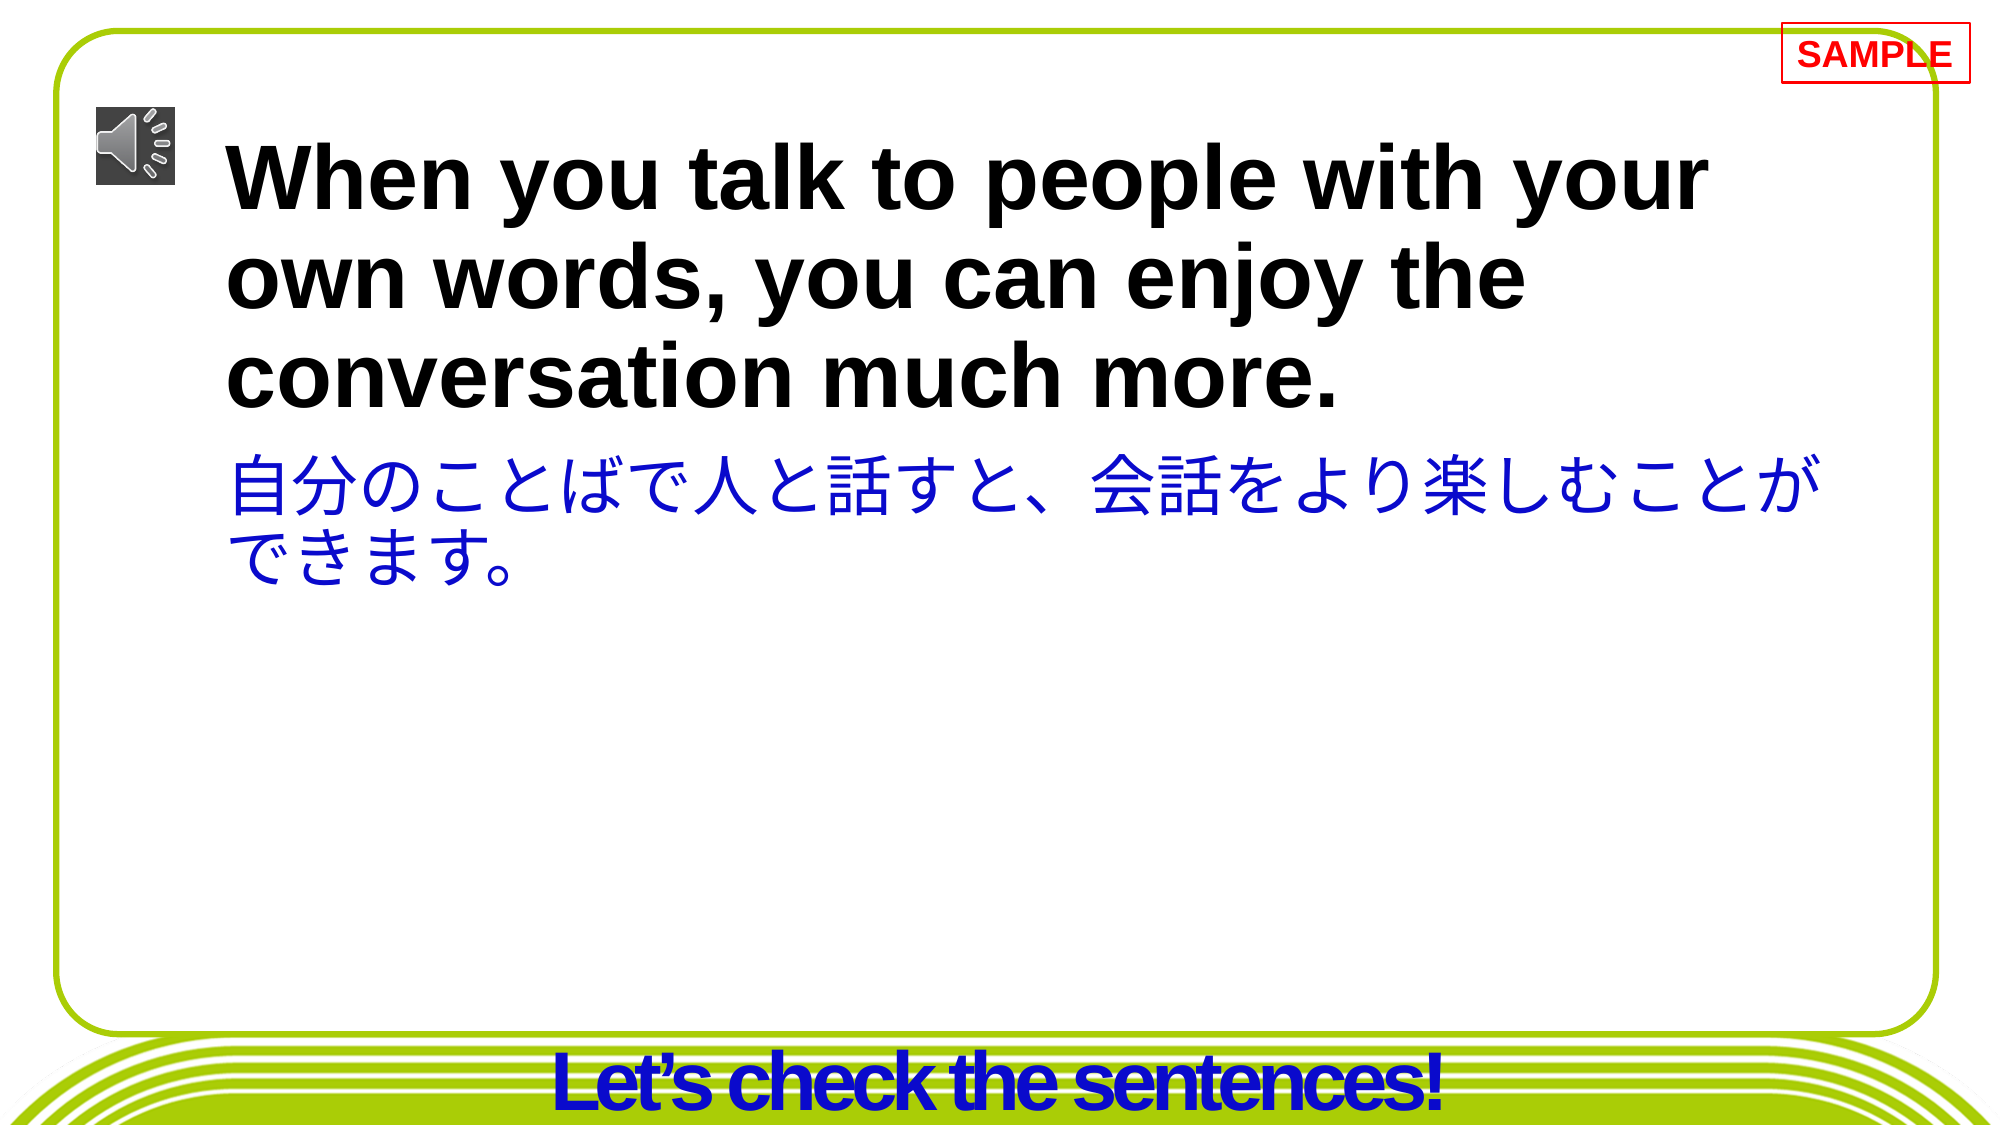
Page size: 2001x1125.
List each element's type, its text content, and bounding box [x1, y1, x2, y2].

picture [0, 1018, 2000, 1125]
list When you talk to people with your own words, you can enjoy the conversation much more. [210, 122, 1886, 563]
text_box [95, 105, 176, 186]
list 自分のことばで人と話すと、会話をより楽しむことができます。 [210, 563, 1886, 920]
text_box SAMPLE [1782, 22, 1971, 83]
